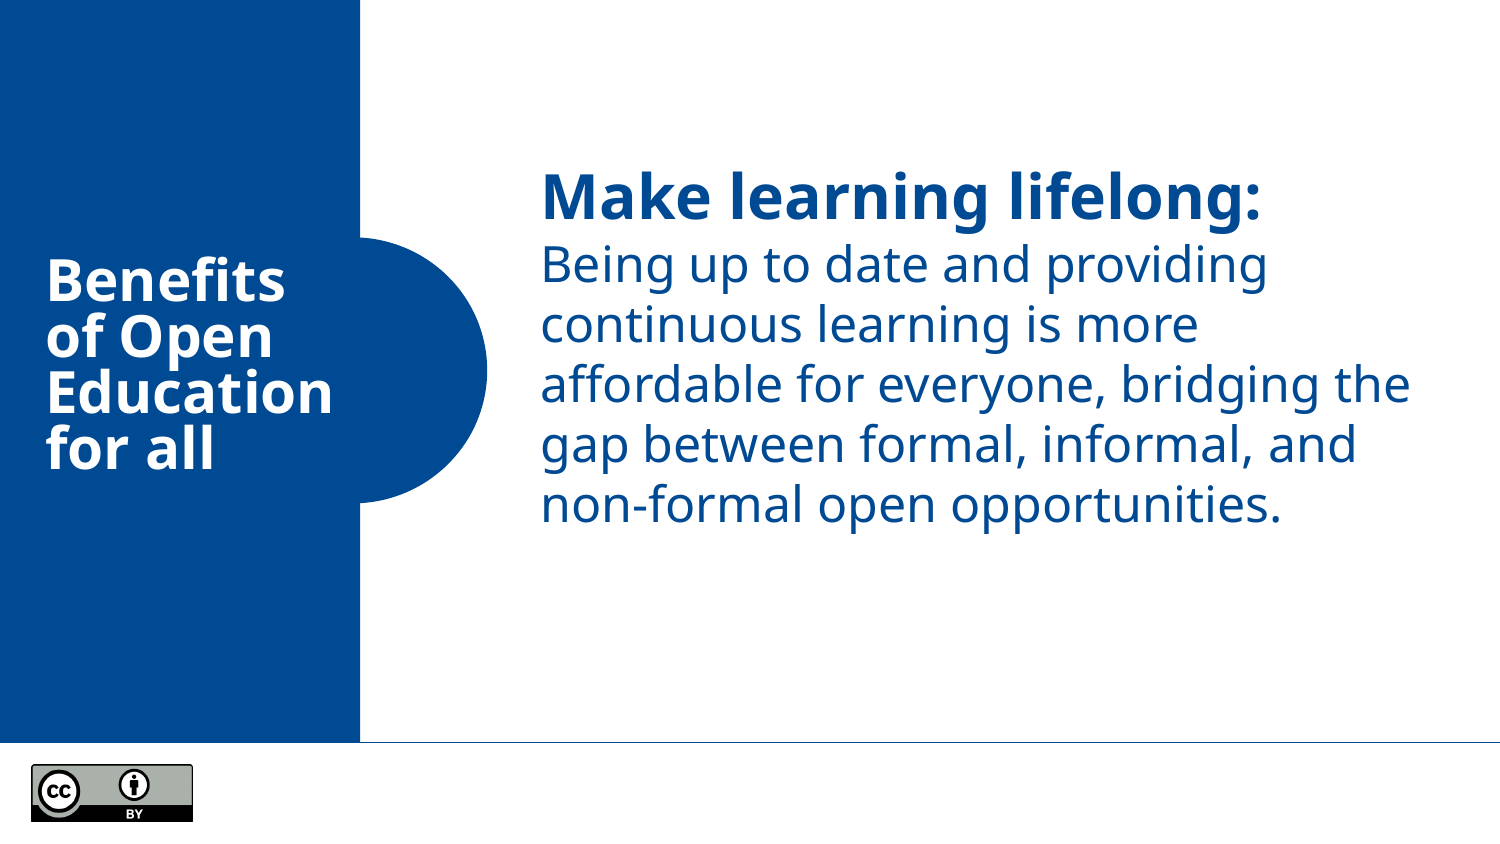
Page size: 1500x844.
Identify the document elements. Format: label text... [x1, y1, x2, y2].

text_box [400, 245, 488, 495]
text_box [317, 237, 389, 242]
text_box [308, 496, 397, 504]
text_box Benefits of Open Education for all [30, 242, 400, 496]
text_box [0, 0, 361, 742]
text_box Make learning lifelong: Being up to date and providing continuous learning is more affordable for everyone, bridging the gap between formal, informal, and non-formal open opportunities. [525, 142, 1436, 642]
text_box [0, 750, 1500, 844]
picture [31, 764, 193, 822]
